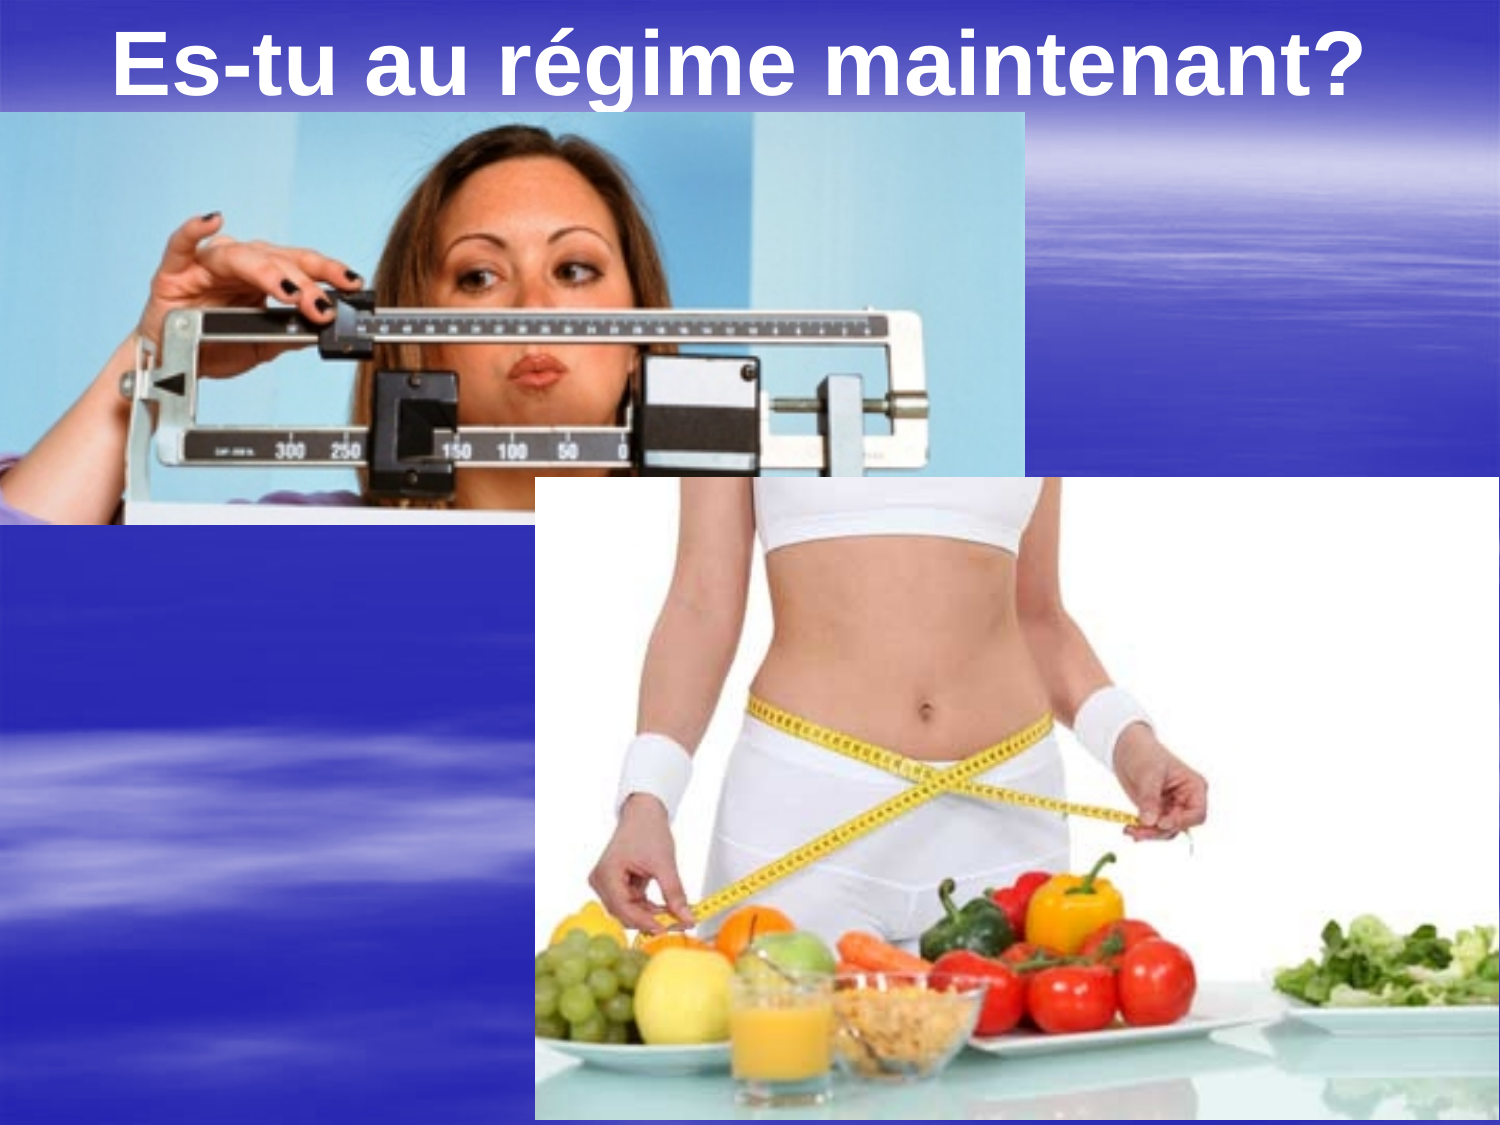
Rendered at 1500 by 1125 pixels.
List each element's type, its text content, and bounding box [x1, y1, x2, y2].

title Es-tu au régime maintenant? [41, 0, 1438, 168]
picture [0, 112, 1499, 1120]
